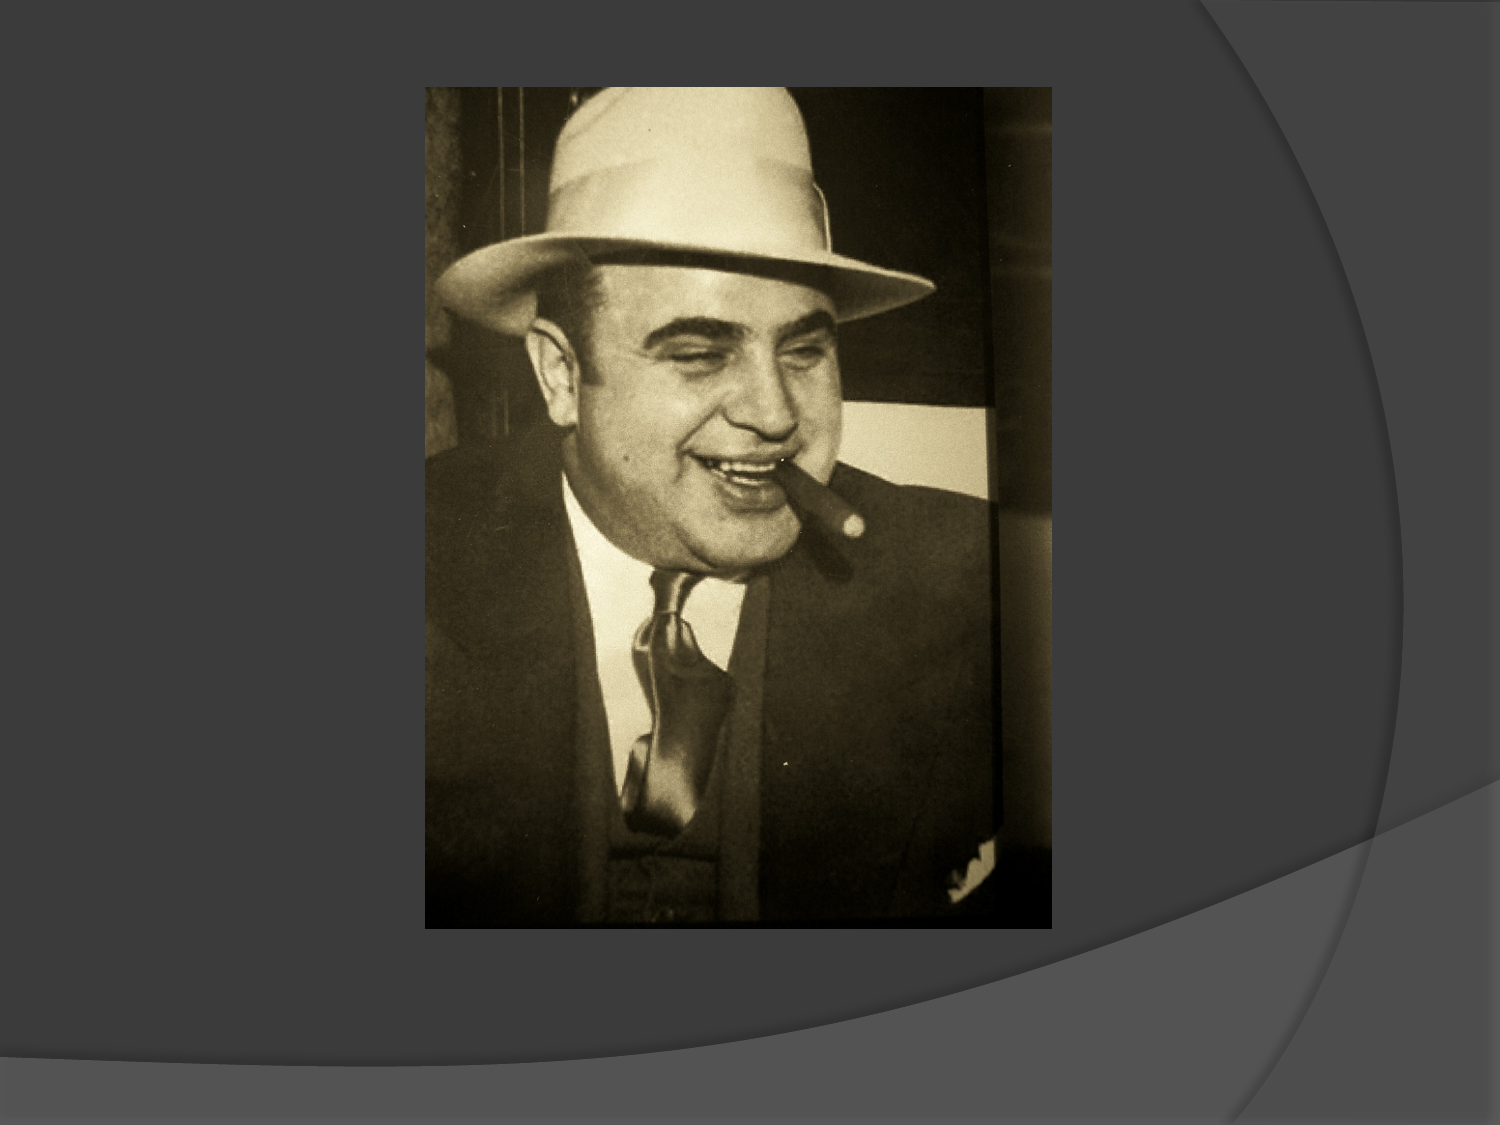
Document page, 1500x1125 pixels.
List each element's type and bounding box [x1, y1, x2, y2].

list [424, 87, 1052, 929]
